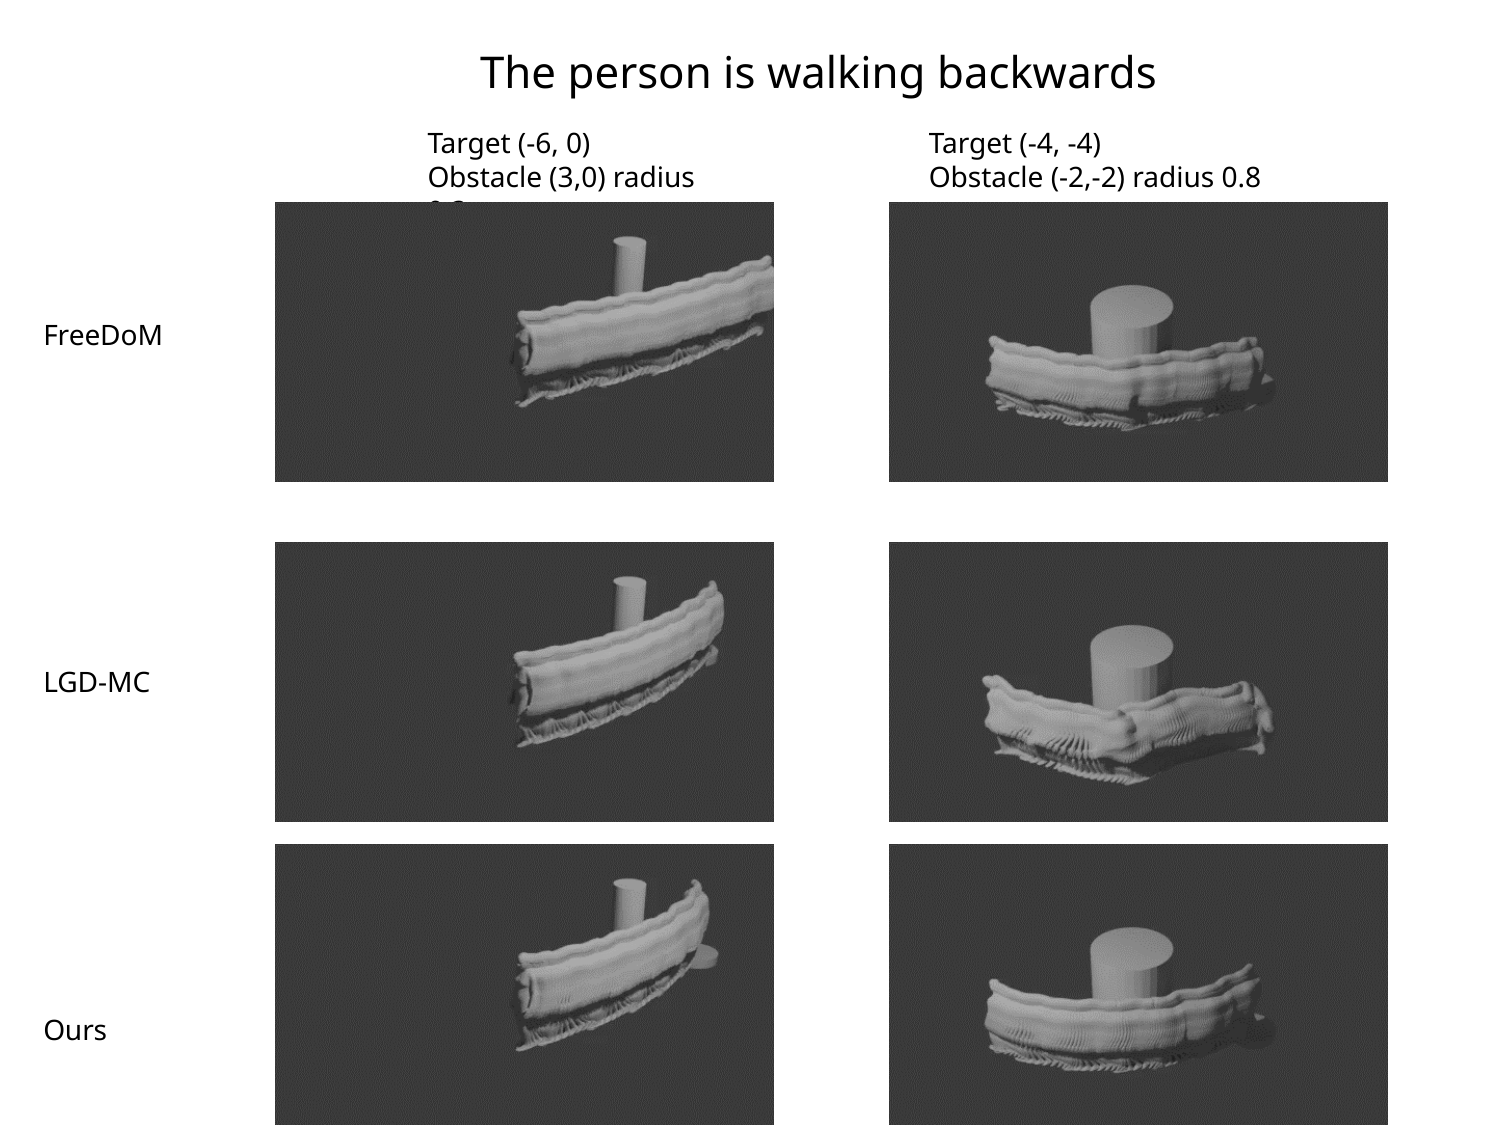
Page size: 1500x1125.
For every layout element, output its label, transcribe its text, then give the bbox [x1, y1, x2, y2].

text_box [887, 540, 1389, 824]
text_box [273, 843, 775, 1125]
text_box The person is walking backwards [465, 37, 1226, 105]
text_box Target (-6, 0) Obstacle (3,0) radius 0.3 [412, 118, 750, 201]
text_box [887, 201, 1389, 484]
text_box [887, 843, 1389, 1125]
text_box Ours [28, 1005, 193, 1054]
text_box Target (-4, -4) Obstacle (-2,-2) radius 0.8 [914, 118, 1319, 201]
text_box LGD-MC [28, 657, 193, 706]
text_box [273, 201, 775, 484]
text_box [273, 540, 775, 824]
text_box FreeDoM [28, 309, 193, 359]
